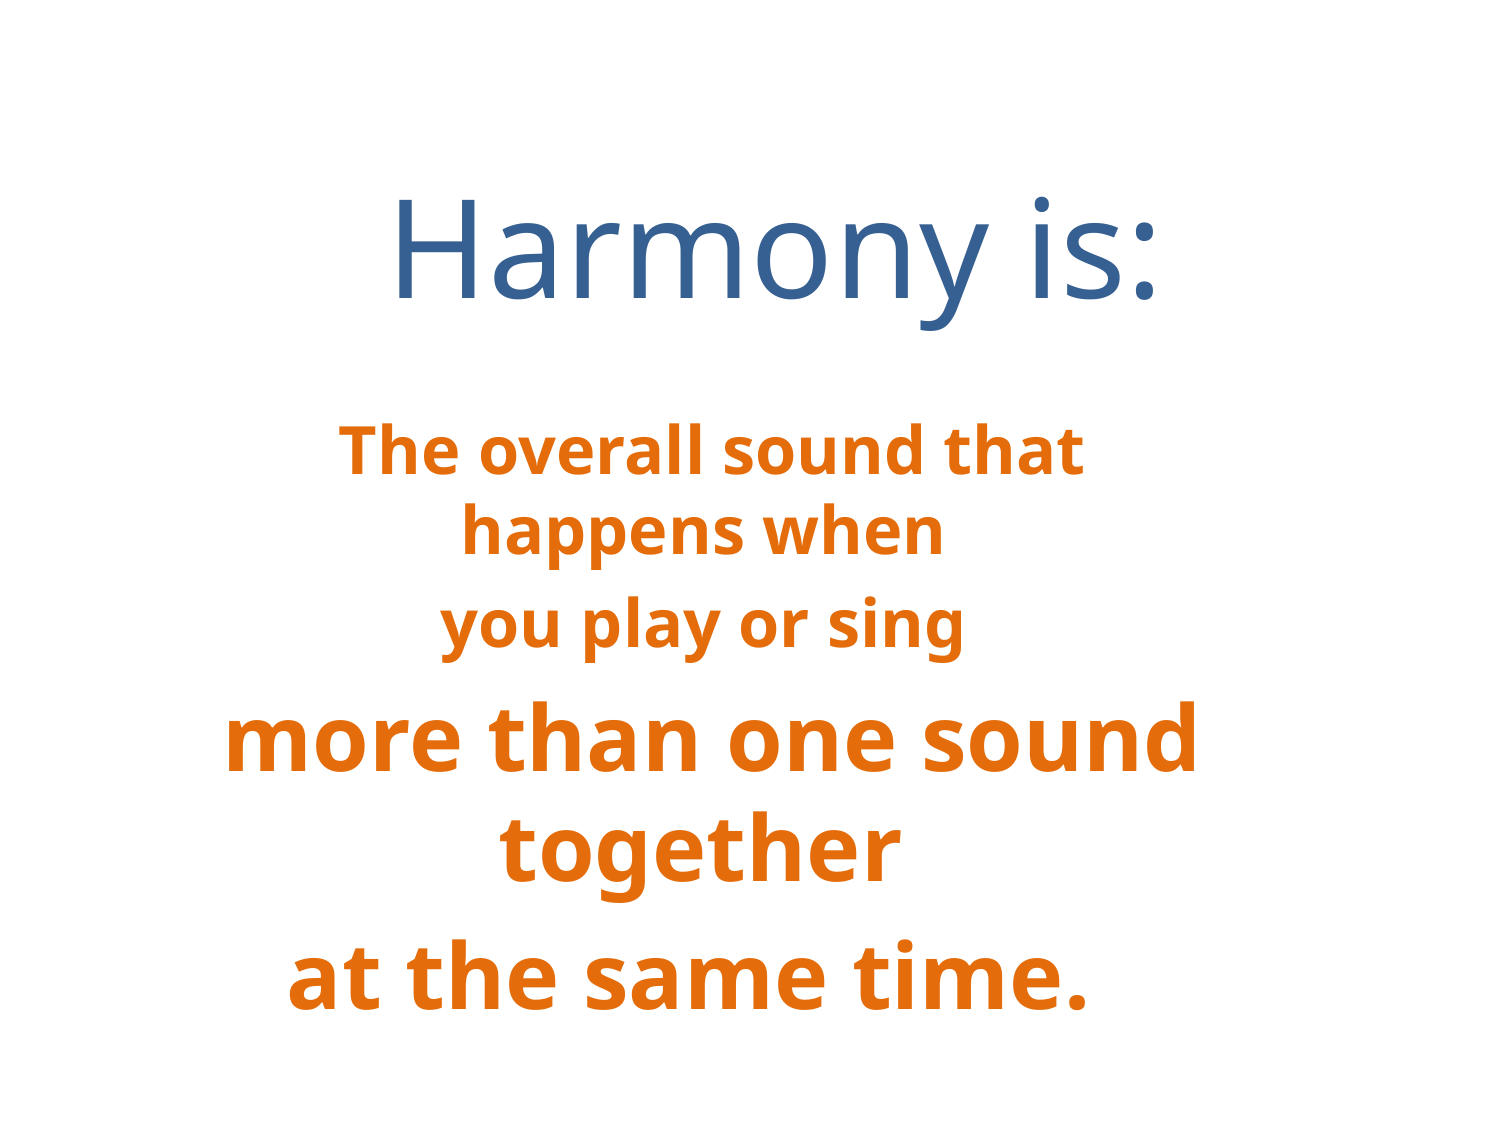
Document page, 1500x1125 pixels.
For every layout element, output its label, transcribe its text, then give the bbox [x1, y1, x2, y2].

subtitle The overall sound that happens when you play or sing more than one sound together at the same time. [187, 399, 1238, 1050]
title Harmony is: [162, 125, 1388, 363]
